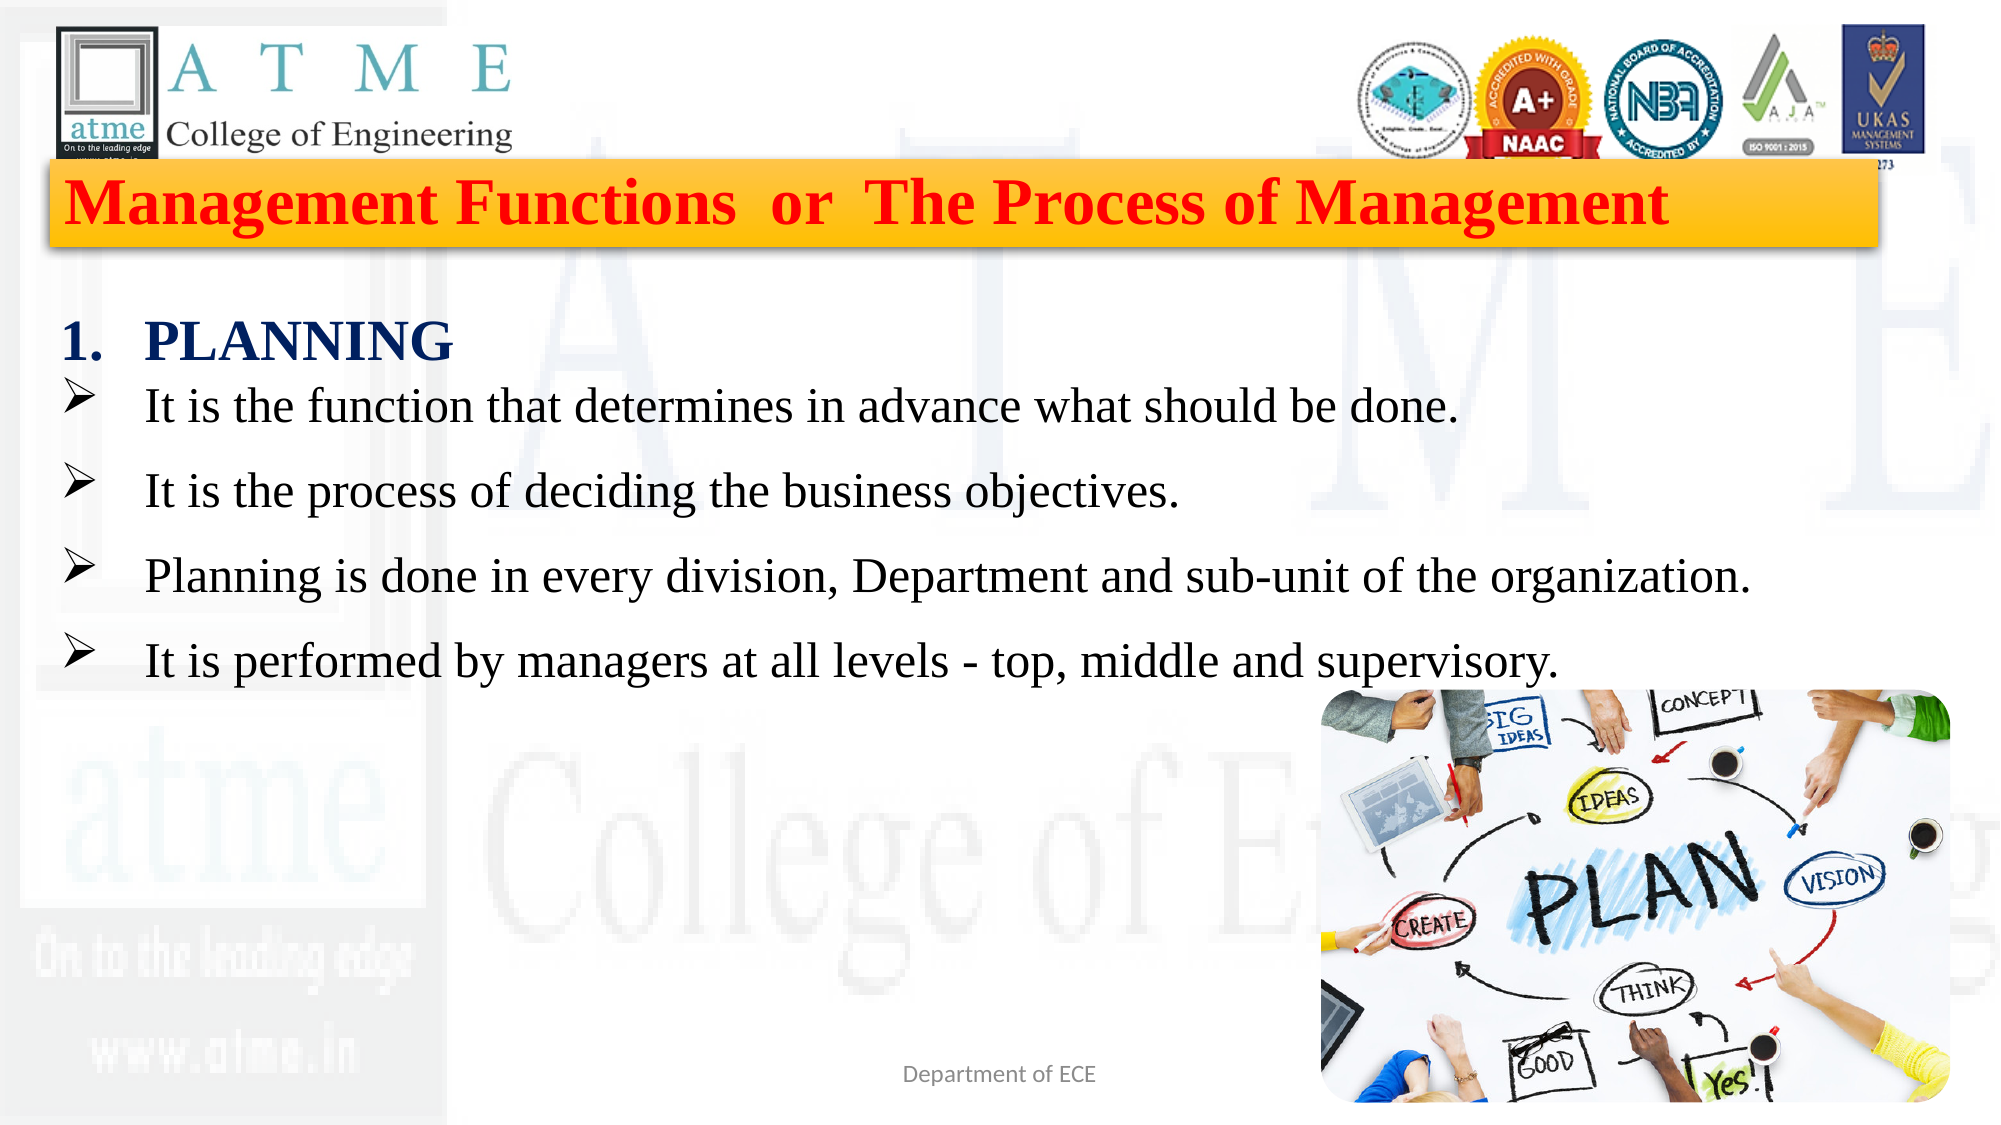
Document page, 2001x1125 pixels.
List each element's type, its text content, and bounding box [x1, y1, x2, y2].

picture [1321, 689, 1951, 1103]
picture [1620, 135, 1630, 142]
picture [1620, 47, 1719, 148]
picture [1352, 24, 1941, 182]
picture [1688, 138, 1699, 150]
picture [1662, 44, 1676, 52]
picture [1626, 140, 1685, 159]
picture [1624, 44, 1658, 67]
title Management Functions or The Process of Management [49, 159, 1879, 247]
footer Department of ECE [662, 1063, 1321, 1103]
list PLANNING It is the function that determines in advance what should be done. It is the process of deciding the business objectives. Planning is done in every division, Department and sub-unit of the organization. It is performed by managers at all levels - top, middle and supervisory. [45, 259, 1946, 1063]
picture [1611, 121, 1626, 136]
picture [56, 26, 512, 159]
